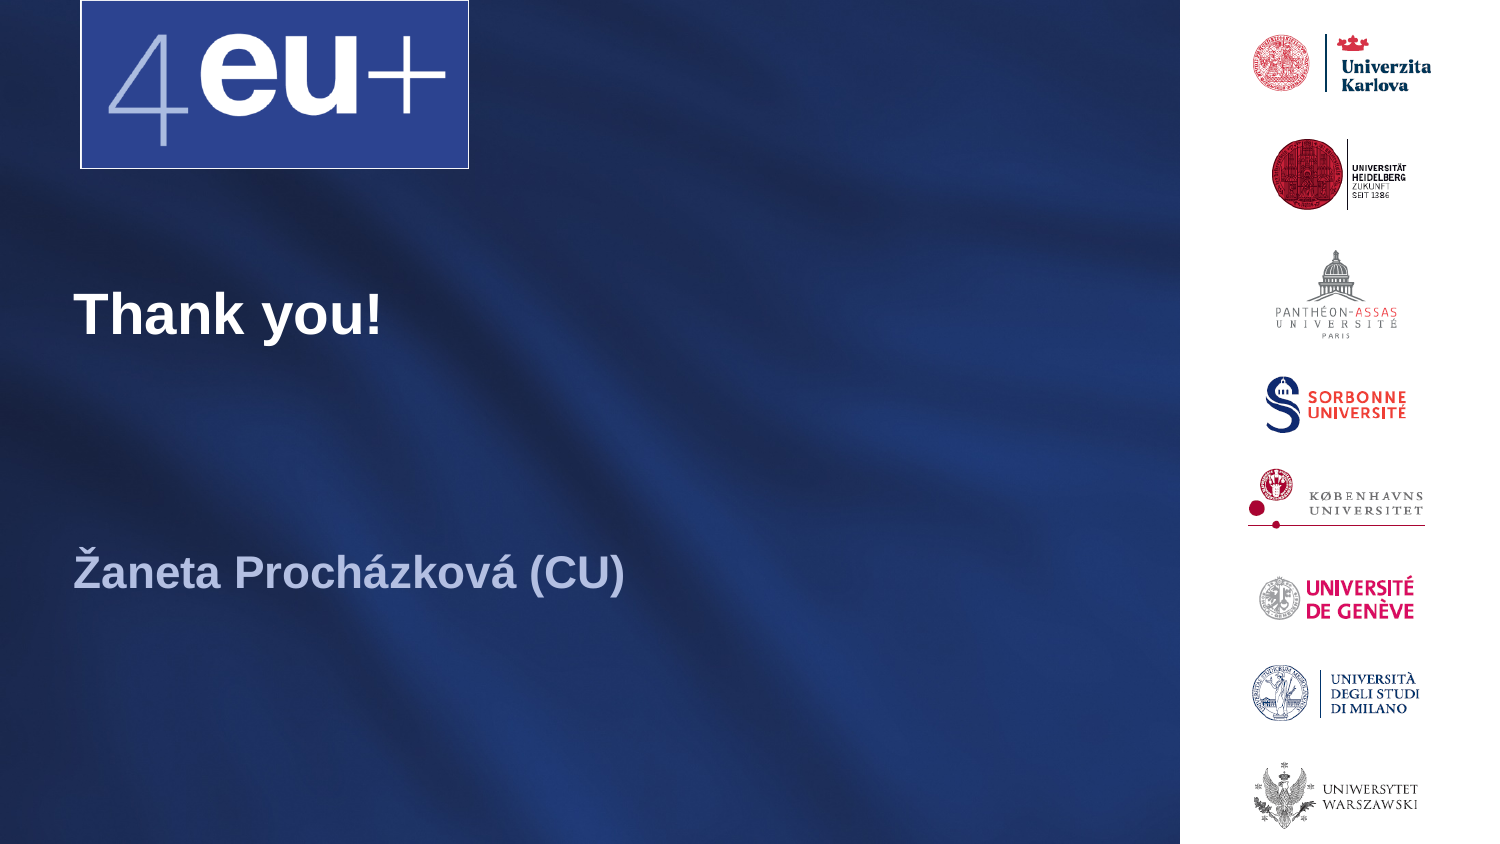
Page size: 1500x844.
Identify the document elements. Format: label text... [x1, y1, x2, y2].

picture [1224, 18, 1444, 844]
subtitle Žaneta Procházková (CU) [58, 544, 1122, 675]
title Thank you! [58, 242, 1122, 544]
picture [0, 0, 1180, 844]
